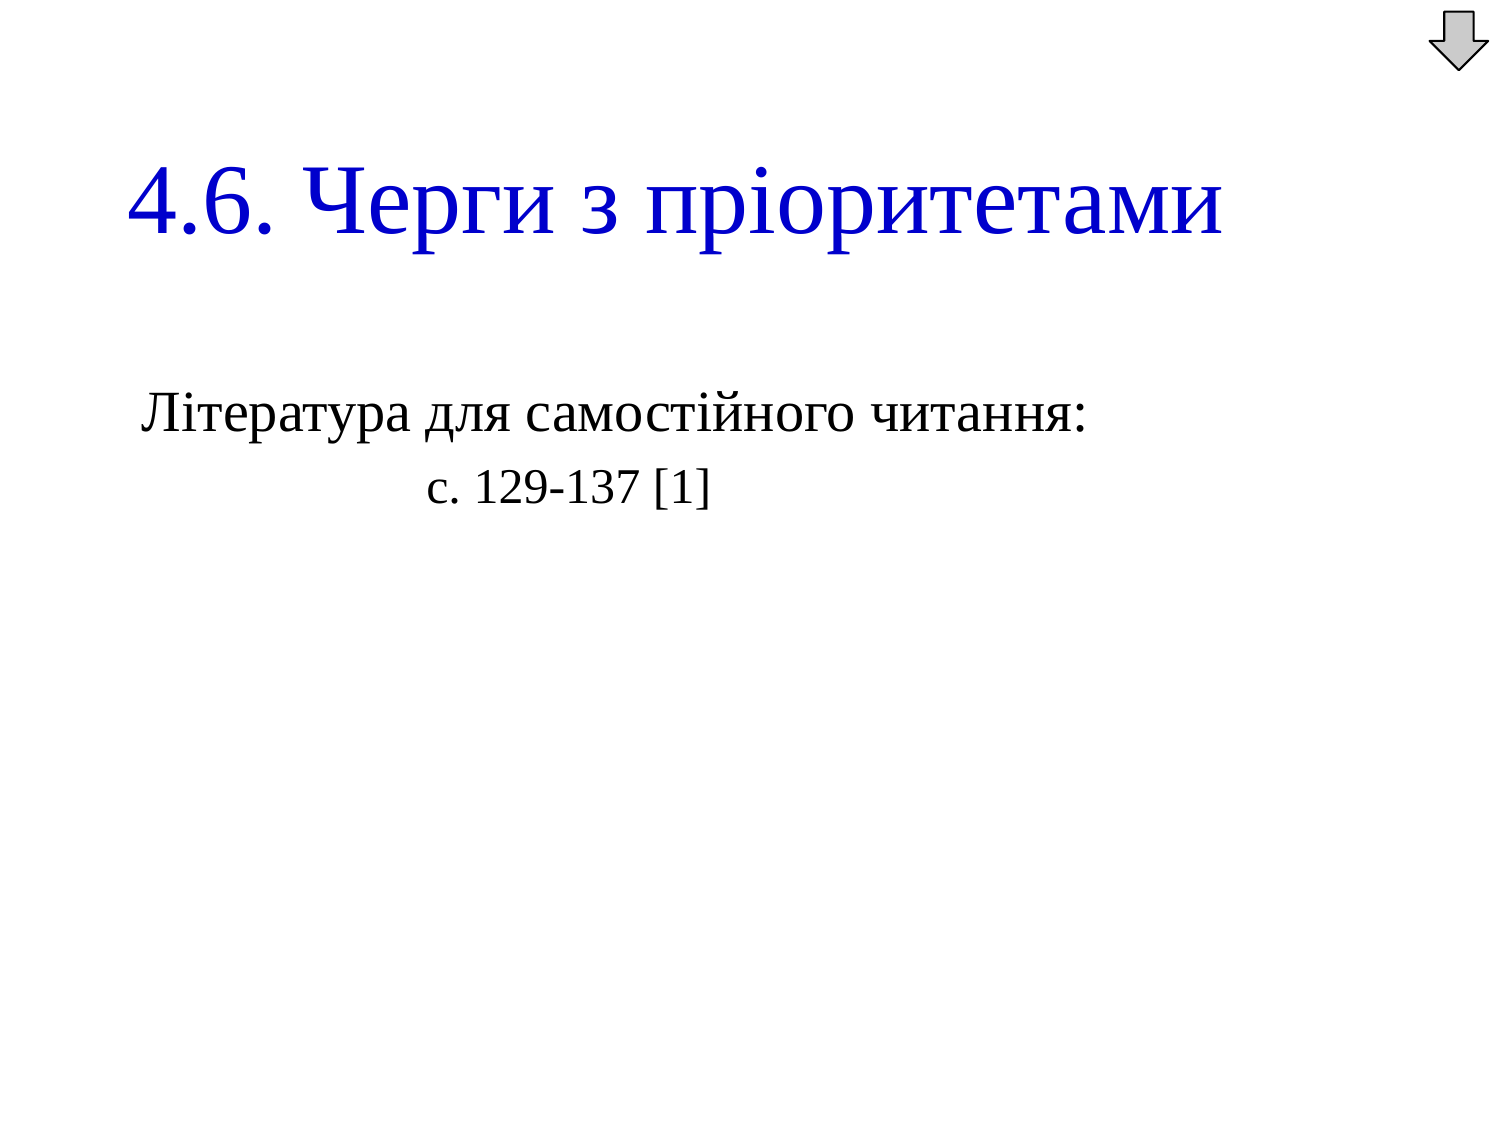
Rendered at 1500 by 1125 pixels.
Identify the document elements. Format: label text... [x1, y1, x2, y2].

text_box [1429, 11, 1489, 71]
list Література для самостійного читання: с. 129-137 [1] [111, 373, 1388, 552]
title 4.6. Черги з пріоритетами [111, 99, 1500, 288]
